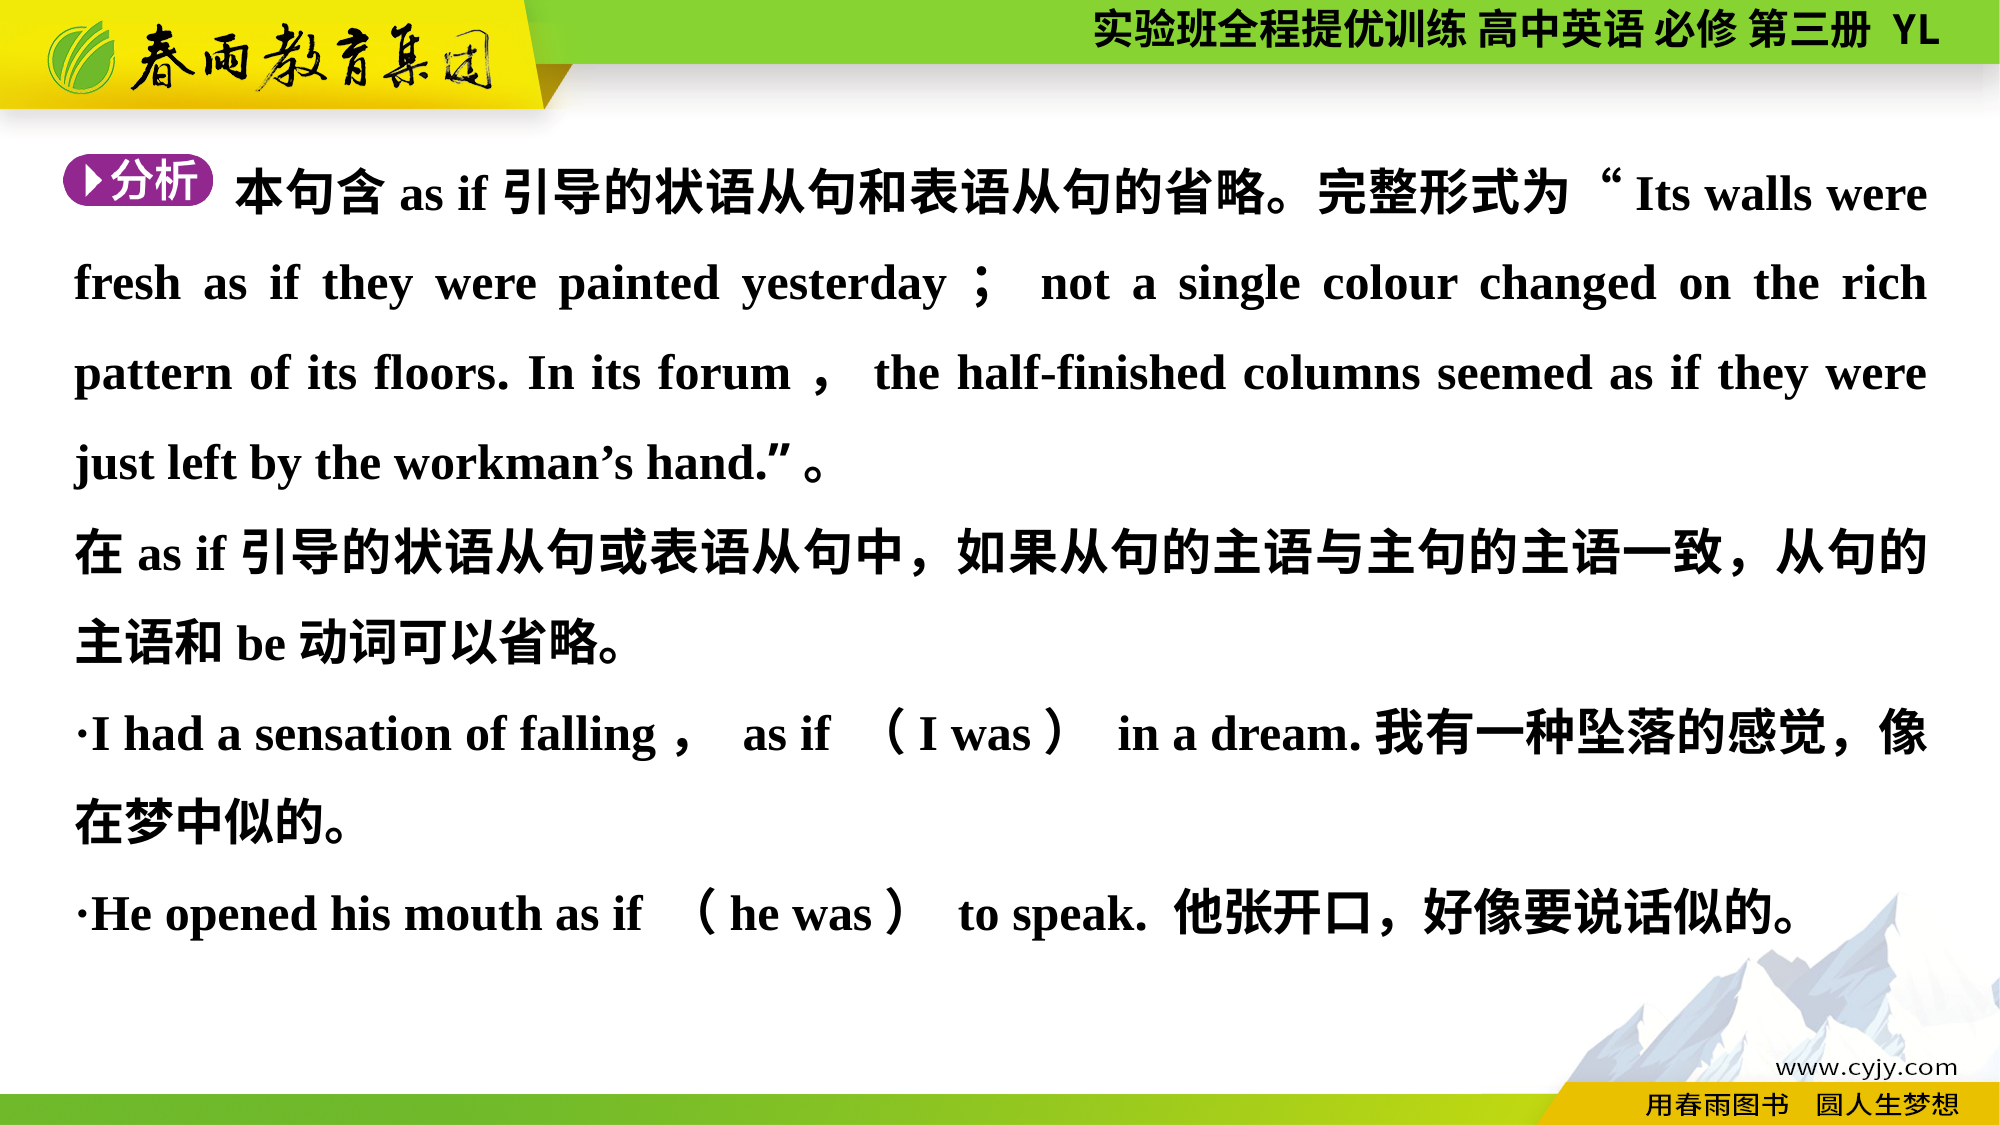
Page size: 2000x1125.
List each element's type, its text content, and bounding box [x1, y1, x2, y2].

picture [0, 0, 2000, 1125]
list 本句含as if引导的状语从句和表语从句的省略。完整形式为“Its walls were fresh as if they were painted yesterday；not a single colour changed on the rich pattern of its floors. In its forum，the half-finished columns seemed as if they were just left by the workman’s hand.”。 在as if引导的状语从句或表语从句中，如果从句的主语与主句的主语一致，从句的主语和be动词可以省略。 ·I had a sensation of falling， as if （I was） in a dream.我有一种坠落的感觉，像在梦中似的。 ·He opened his mouth as if （he was） to speak. 他张开口，好像要说话似的。 [59, 122, 1944, 944]
